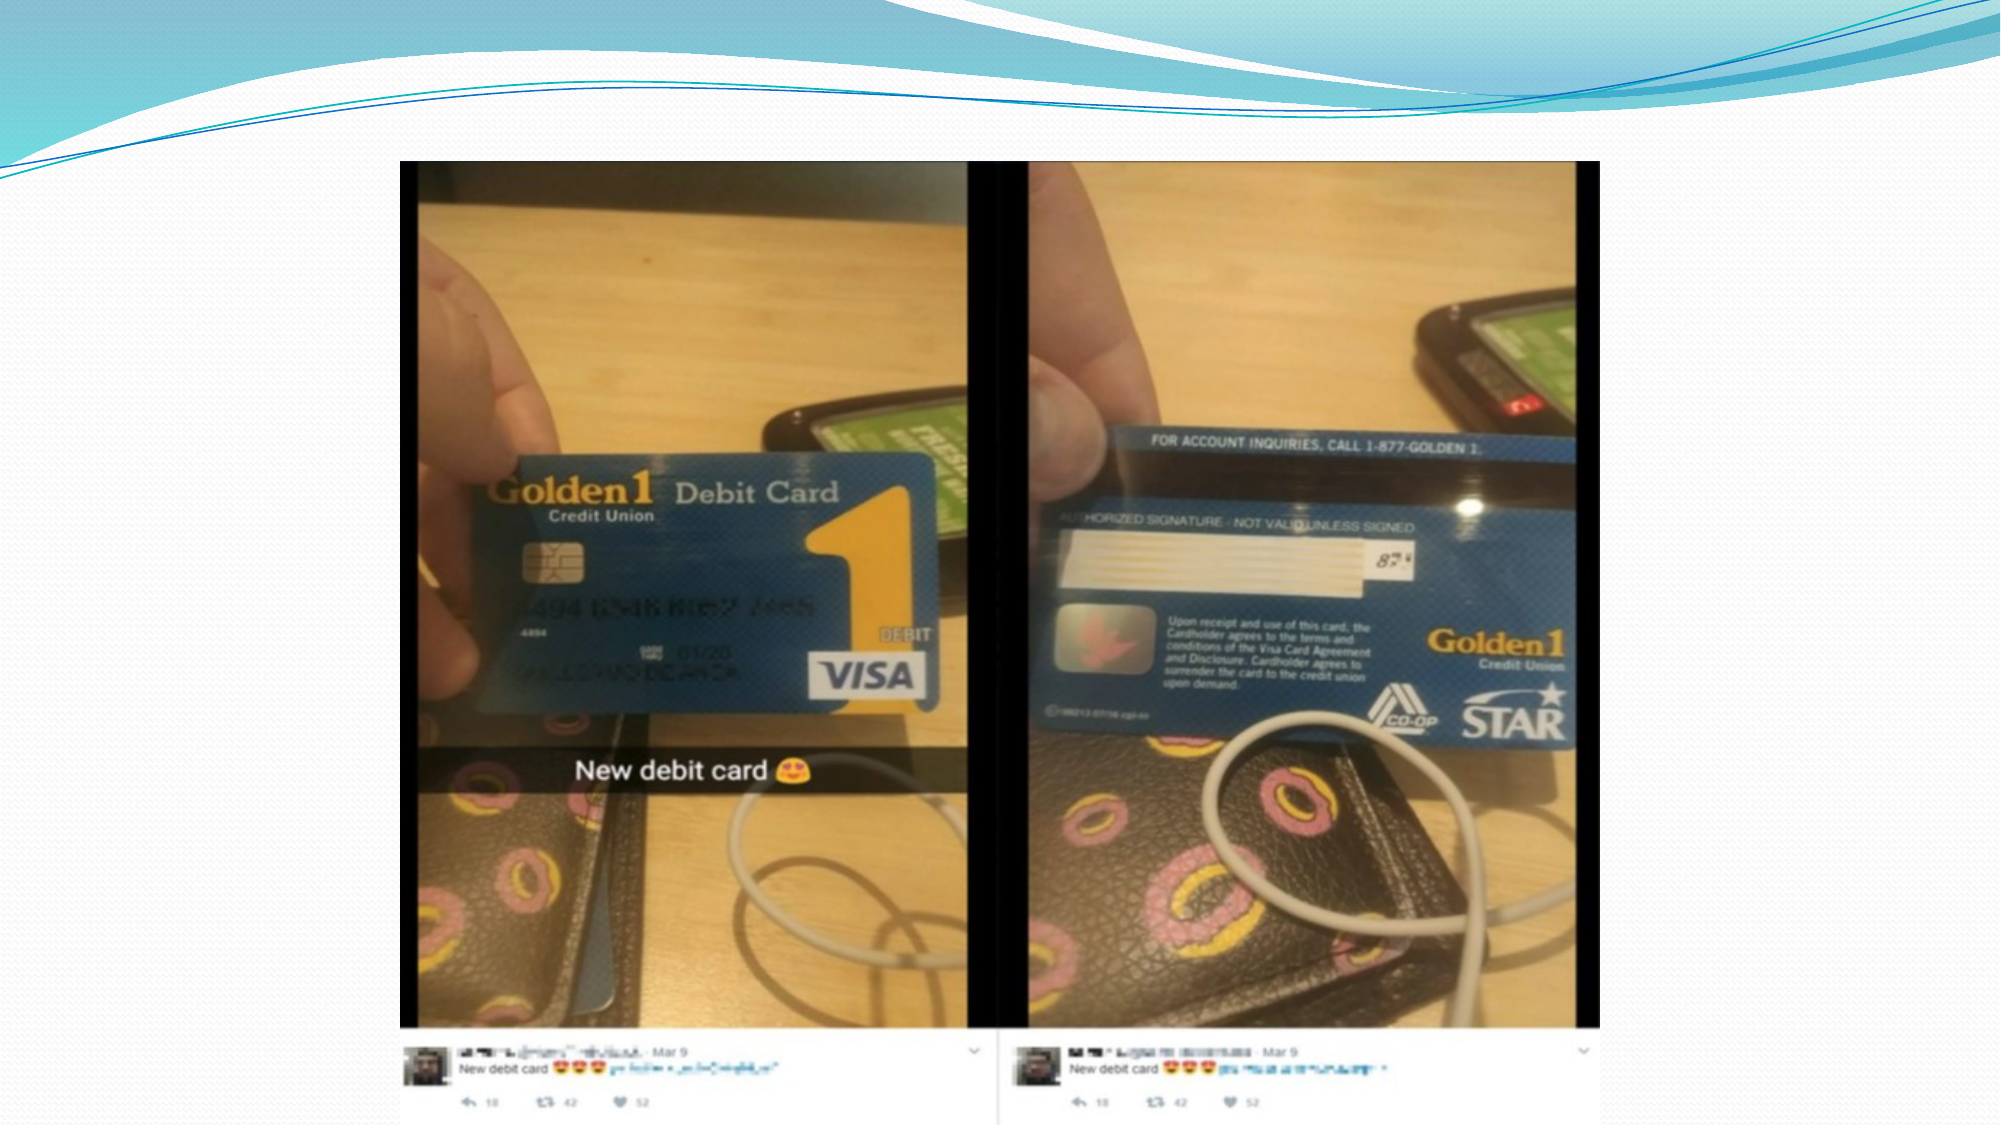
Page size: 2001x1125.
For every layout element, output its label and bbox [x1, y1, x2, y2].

picture [400, 161, 1600, 1125]
